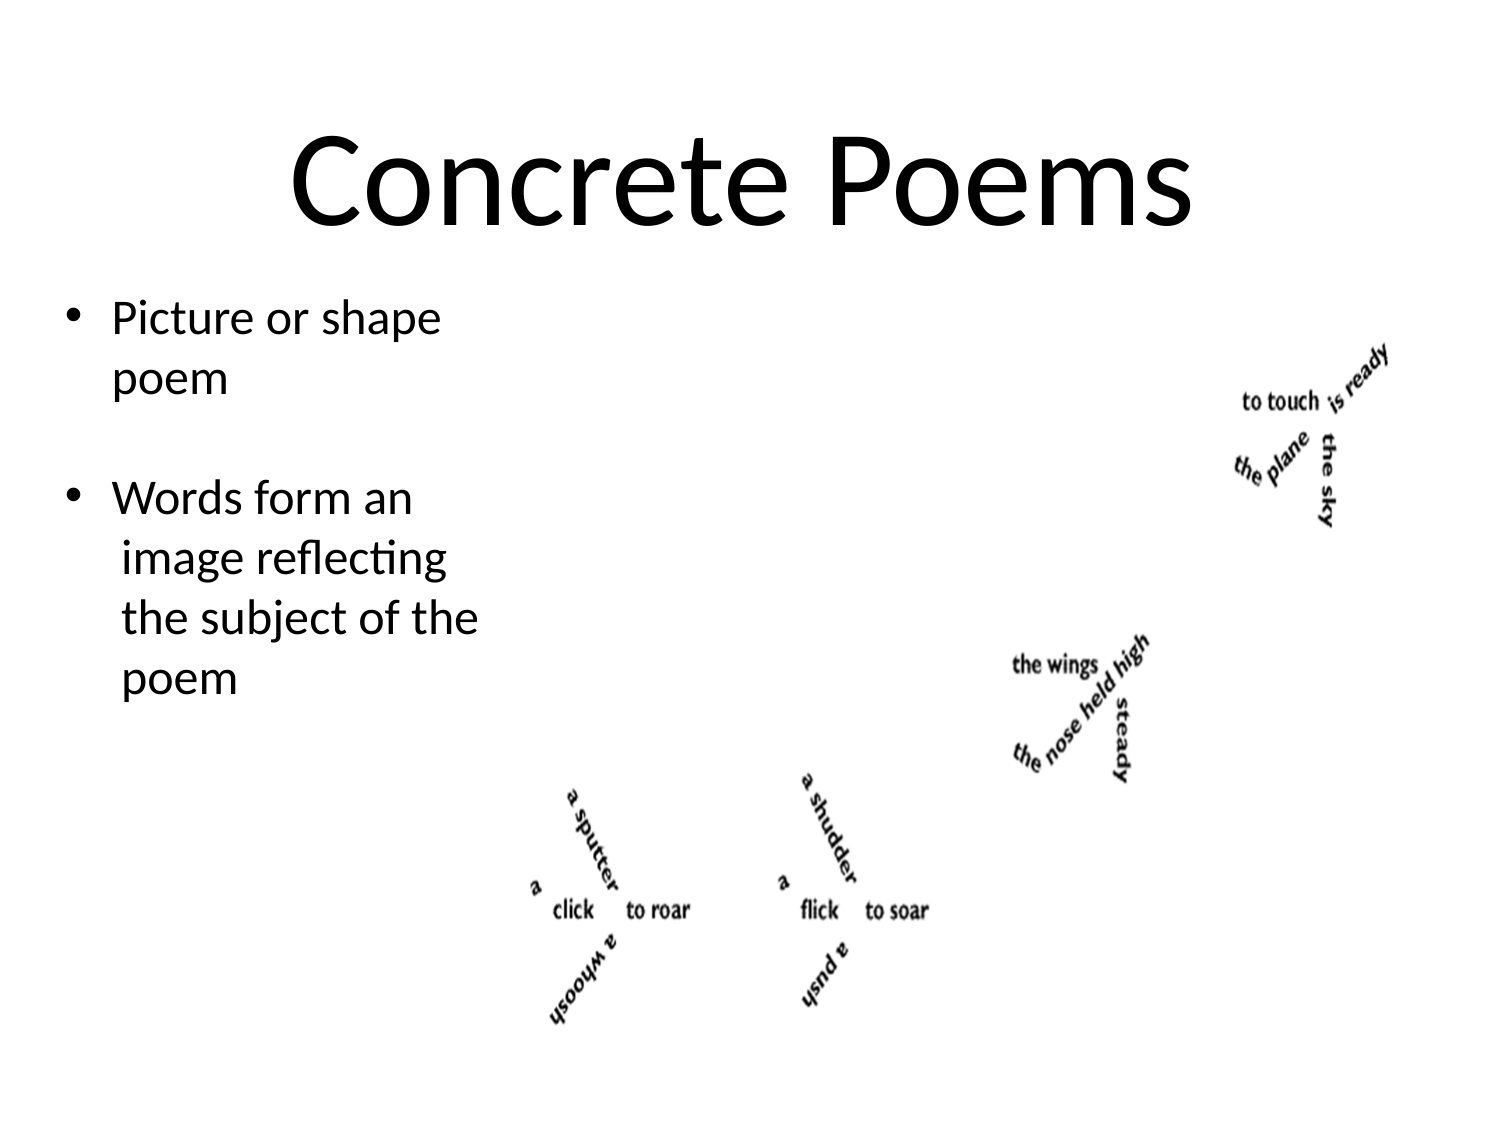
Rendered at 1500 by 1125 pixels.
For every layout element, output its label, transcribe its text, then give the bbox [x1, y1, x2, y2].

picture [510, 262, 1410, 1050]
text_box Picture or shape poem Words form an image reflecting the subject of the poem [50, 277, 505, 817]
text_box Concrete Poems [275, 80, 1225, 261]
